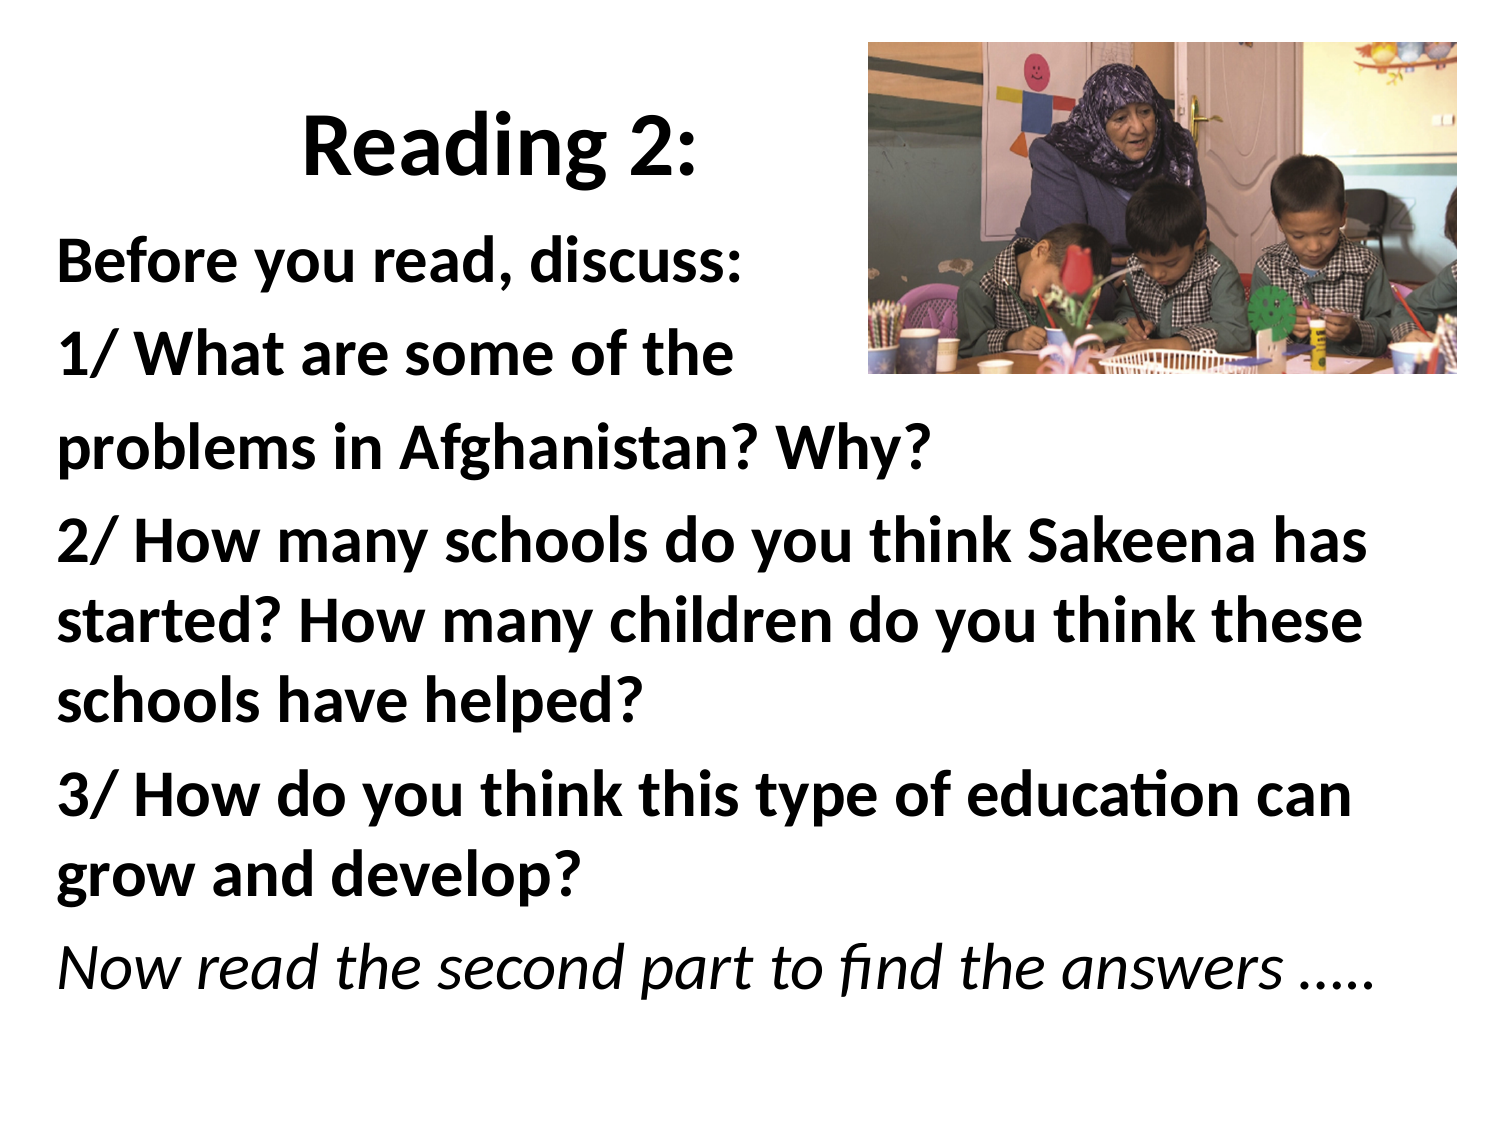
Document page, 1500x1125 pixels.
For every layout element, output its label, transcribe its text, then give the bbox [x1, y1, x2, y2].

picture [868, 42, 1457, 374]
title Reading 2: [75, 45, 864, 208]
list Before you read, discuss: 1/ What are some of the problems in Afghanistan? Why? 2/ How many schools do you think Sakeena has started? How many children do you think these schools have helped? 3/ How do you think this type of education can grow and develop? Now read the second part to find the answers ….. [41, 208, 1483, 1094]
